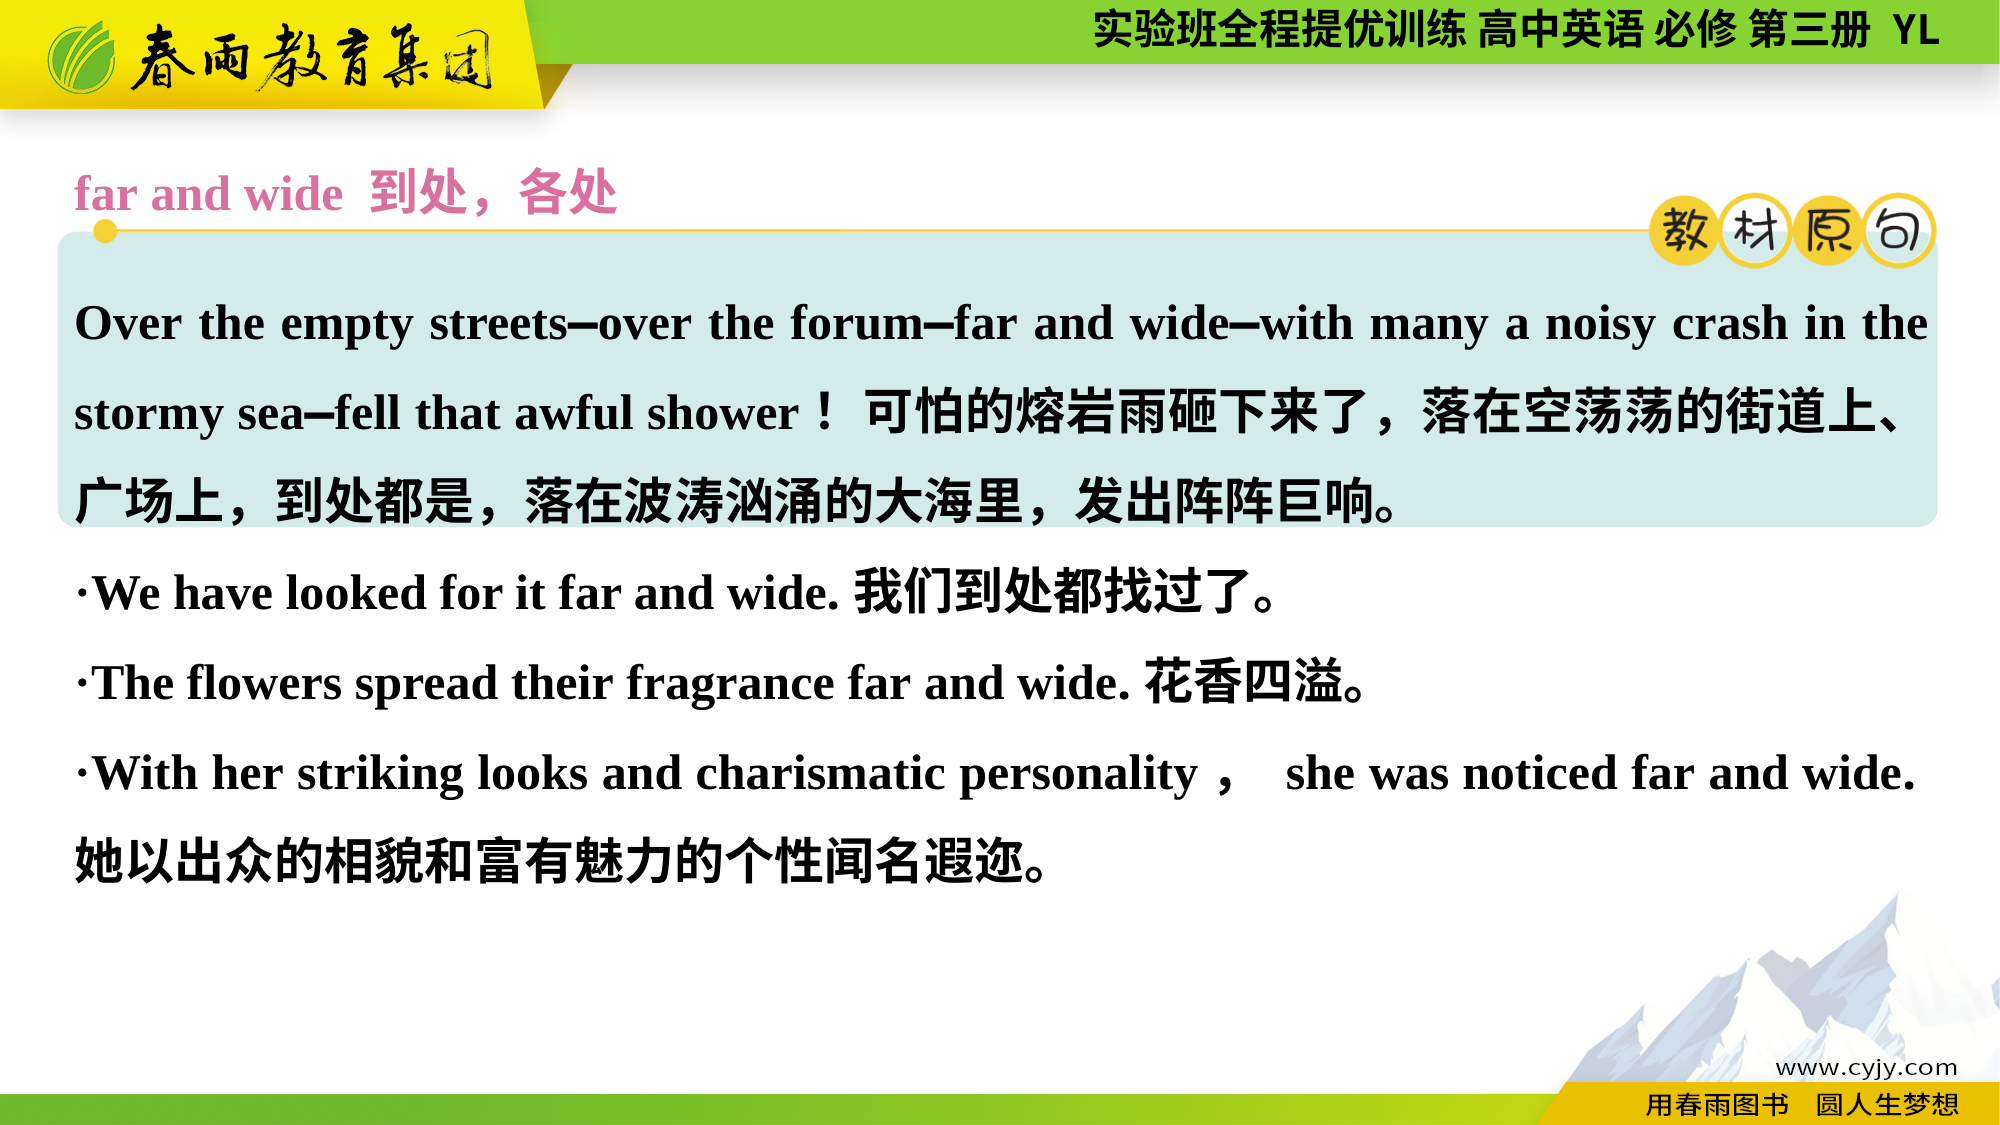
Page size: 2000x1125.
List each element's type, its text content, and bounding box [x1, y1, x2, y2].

list far and wide 到处，各处 Over the empty streets—over the forum—far and wide—with many a noisy crash in the stormy sea—fell that awful shower！可怕的熔岩雨砸下来了，落在空荡荡的街道上、广场上，到处都是，落在波涛汹涌的大海里，发出阵阵巨响。 ·We have looked for it far and wide.我们到处都找过了。 ·The flowers spread their fragrance far and wide.花香四溢。 ·With her striking looks and charismatic personality， she was noticed far and wide.她以出众的相貌和富有魅力的个性闻名遐迩。 [59, 122, 1944, 905]
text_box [87, 184, 1938, 271]
picture [0, 0, 2000, 1125]
